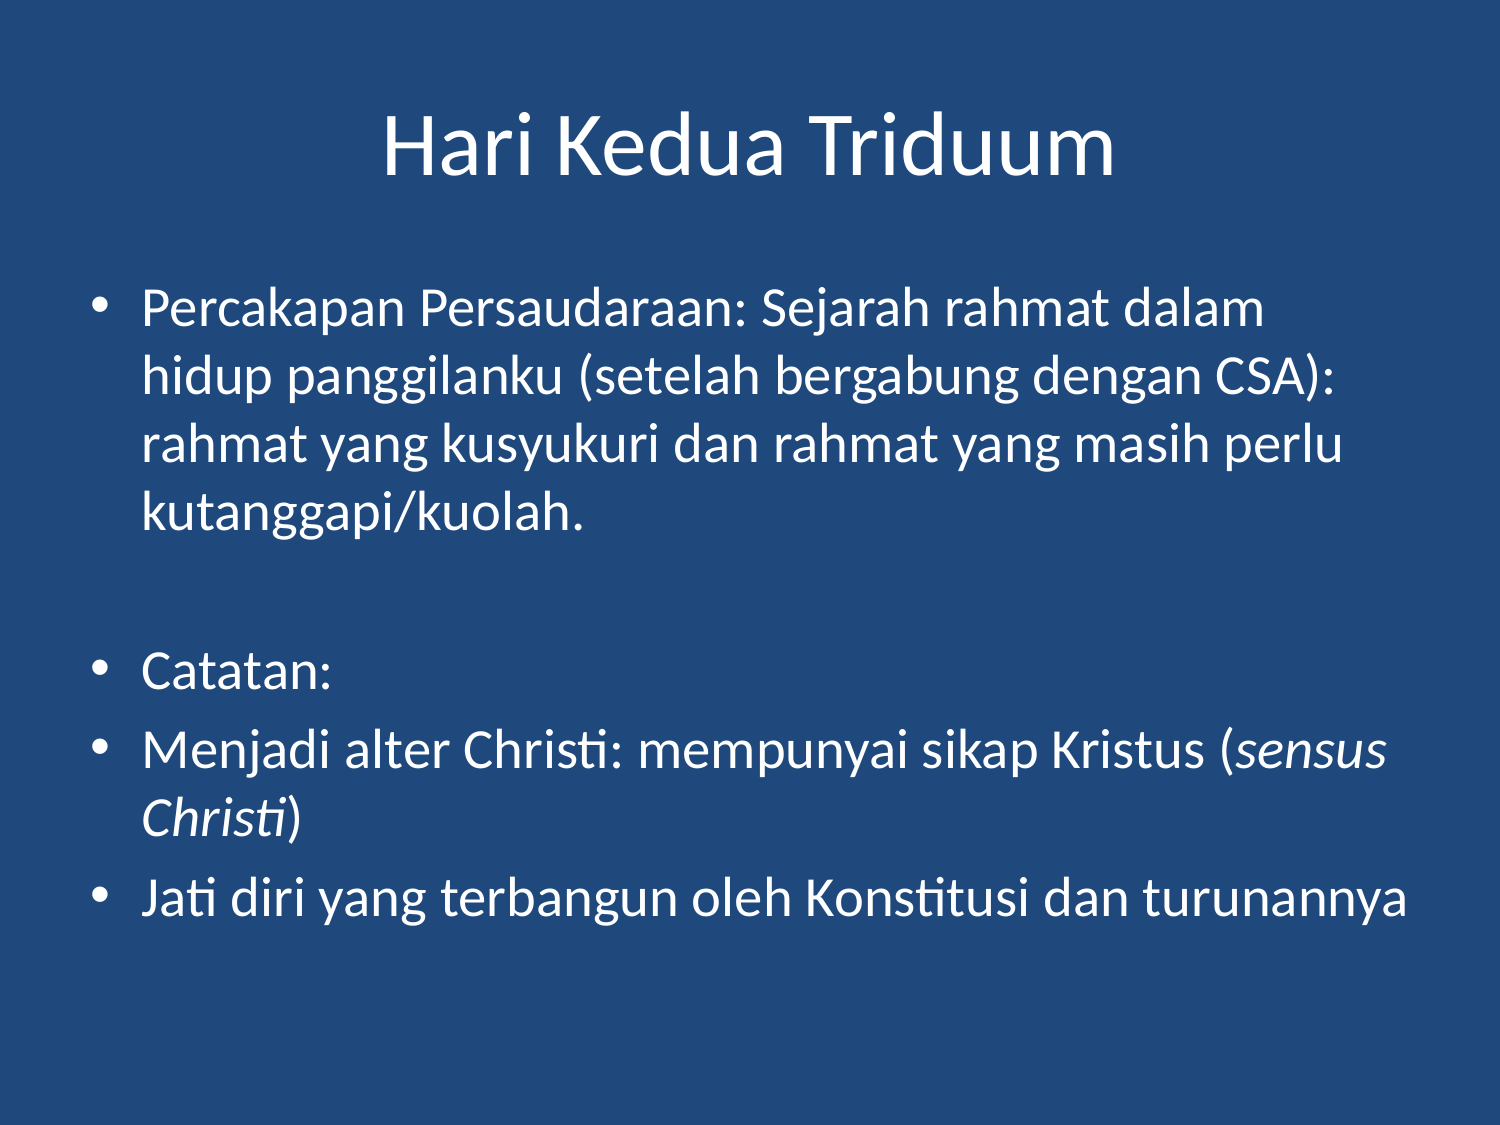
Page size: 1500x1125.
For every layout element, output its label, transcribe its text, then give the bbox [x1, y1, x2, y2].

list Percakapan Persaudaraan: Sejarah rahmat dalam hidup panggilanku (setelah bergabung dengan CSA): rahmat yang kusyukuri dan rahmat yang masih perlu kutanggapi/kuolah. Catatan: Menjadi alter Christi: mempunyai sikap Kristus (sensus Christi) Jati diri yang terbangun oleh Konstitusi dan turunannya [75, 262, 1425, 1005]
title Hari Kedua Triduum [75, 45, 1425, 233]
